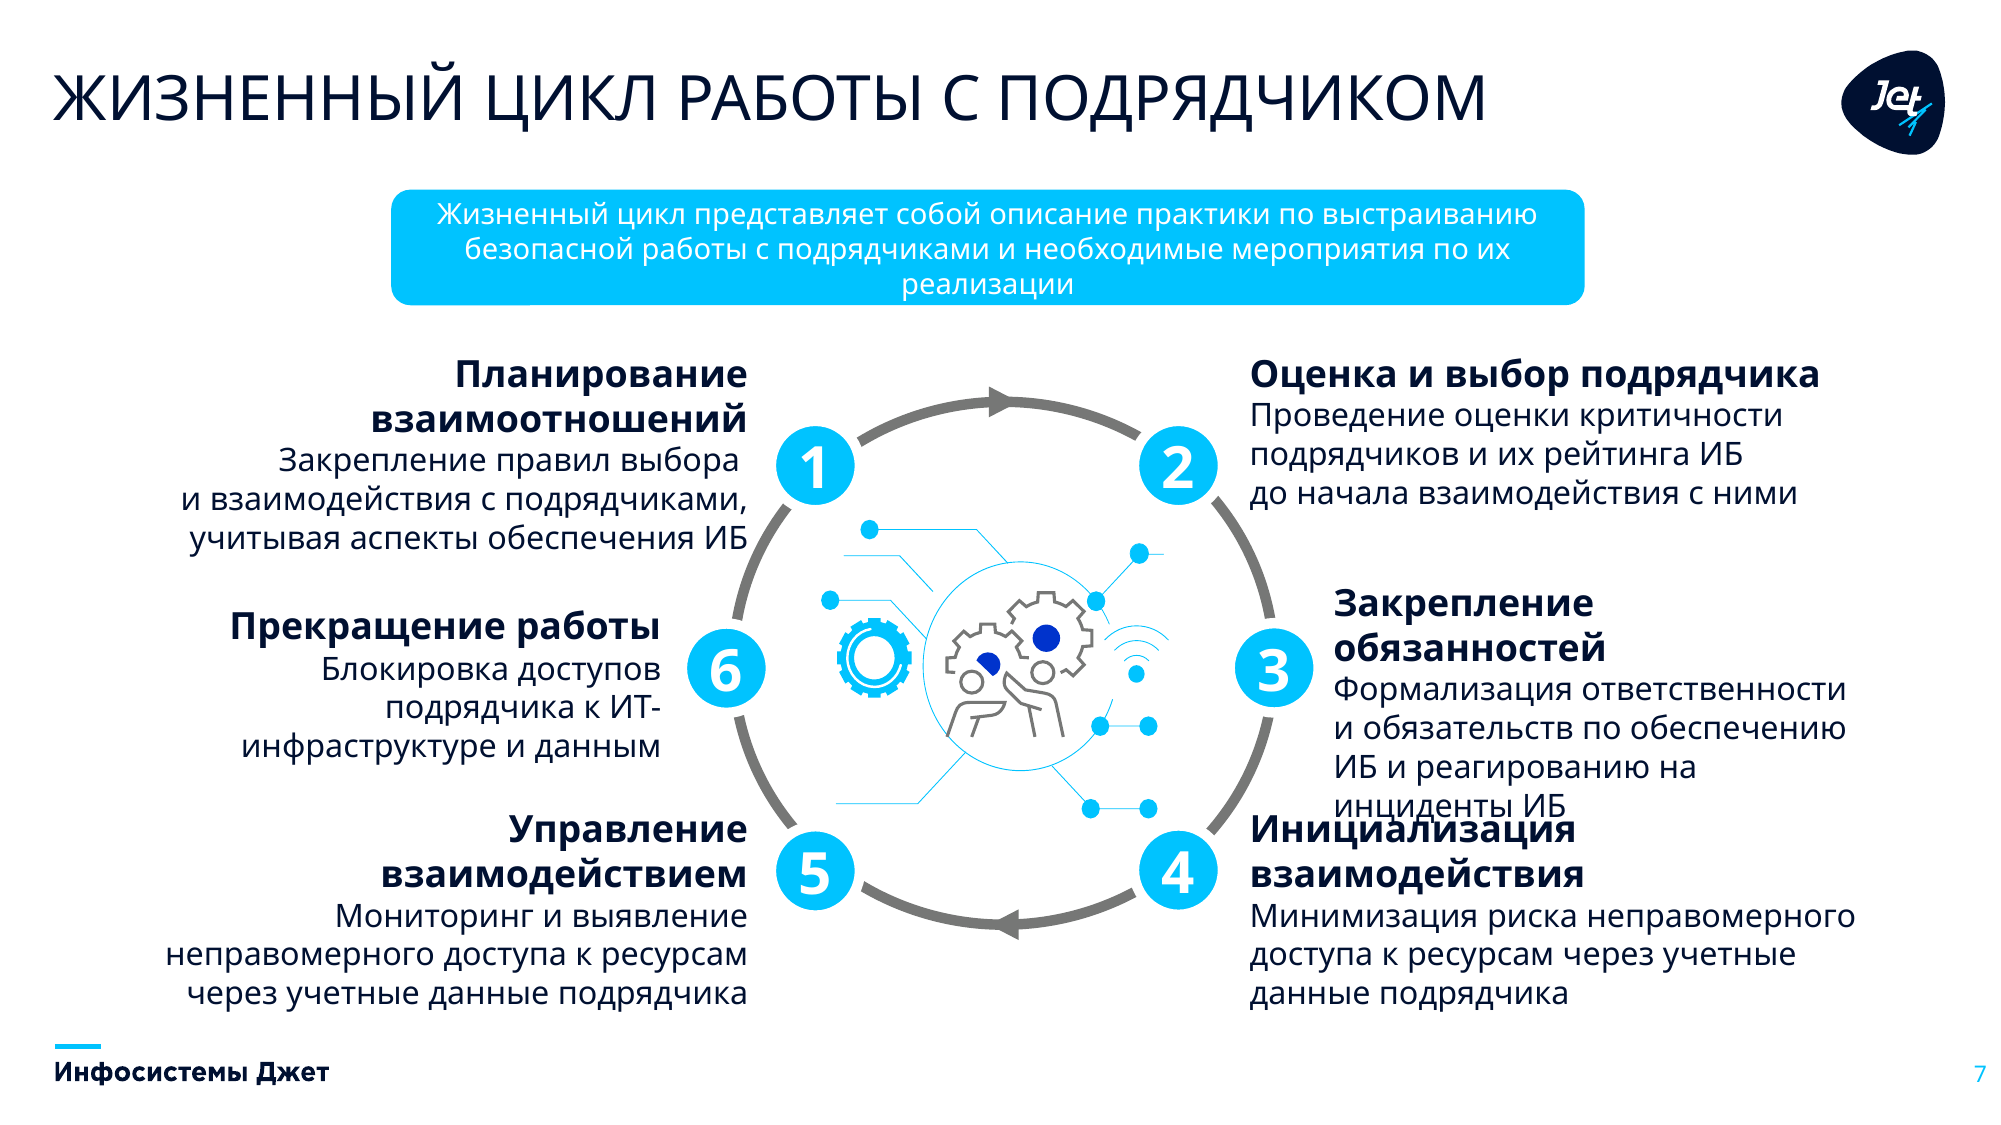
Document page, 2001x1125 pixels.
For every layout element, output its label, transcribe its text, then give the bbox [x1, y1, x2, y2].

text_box Закрепление обязанностей Формализация ответственности и обязательств по обеспечению ИБ и реагированию на инциденты ИБ [1319, 571, 1892, 797]
text_box Инициализация взаимодействия Минимизация риска неправомерного доступа к ресурсам через учетные данные подрядчика [1234, 797, 1892, 1019]
title Жизненный цикл работы с подрядчиком [38, 50, 1723, 209]
text_box Жизненный цикл представляет собой описание практики по выстраиванию безопасной работы с подрядчиками и необходимые мероприятия по их реализации [391, 189, 1585, 306]
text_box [681, 386, 1319, 941]
text_box Прекращение работы Блокировка доступов подрядчика к ИТ-инфраструктуре и данным [118, 595, 676, 772]
text_box Управление взаимодействием Мониторинг и выявление неправомерного доступа к ресурсам через учетные данные подрядчика [150, 797, 763, 1019]
text_box Оценка и выбор подрядчика Проведение оценки критичности подрядчиков и их рейтинга ИБ до начала взаимодействия с ними [1234, 342, 1869, 519]
text_box Планирование взаимоотношений Закрепление правил выбора и взаимодействия с подрядчиками, учитывая аспекты обеспечения ИБ [99, 342, 763, 564]
